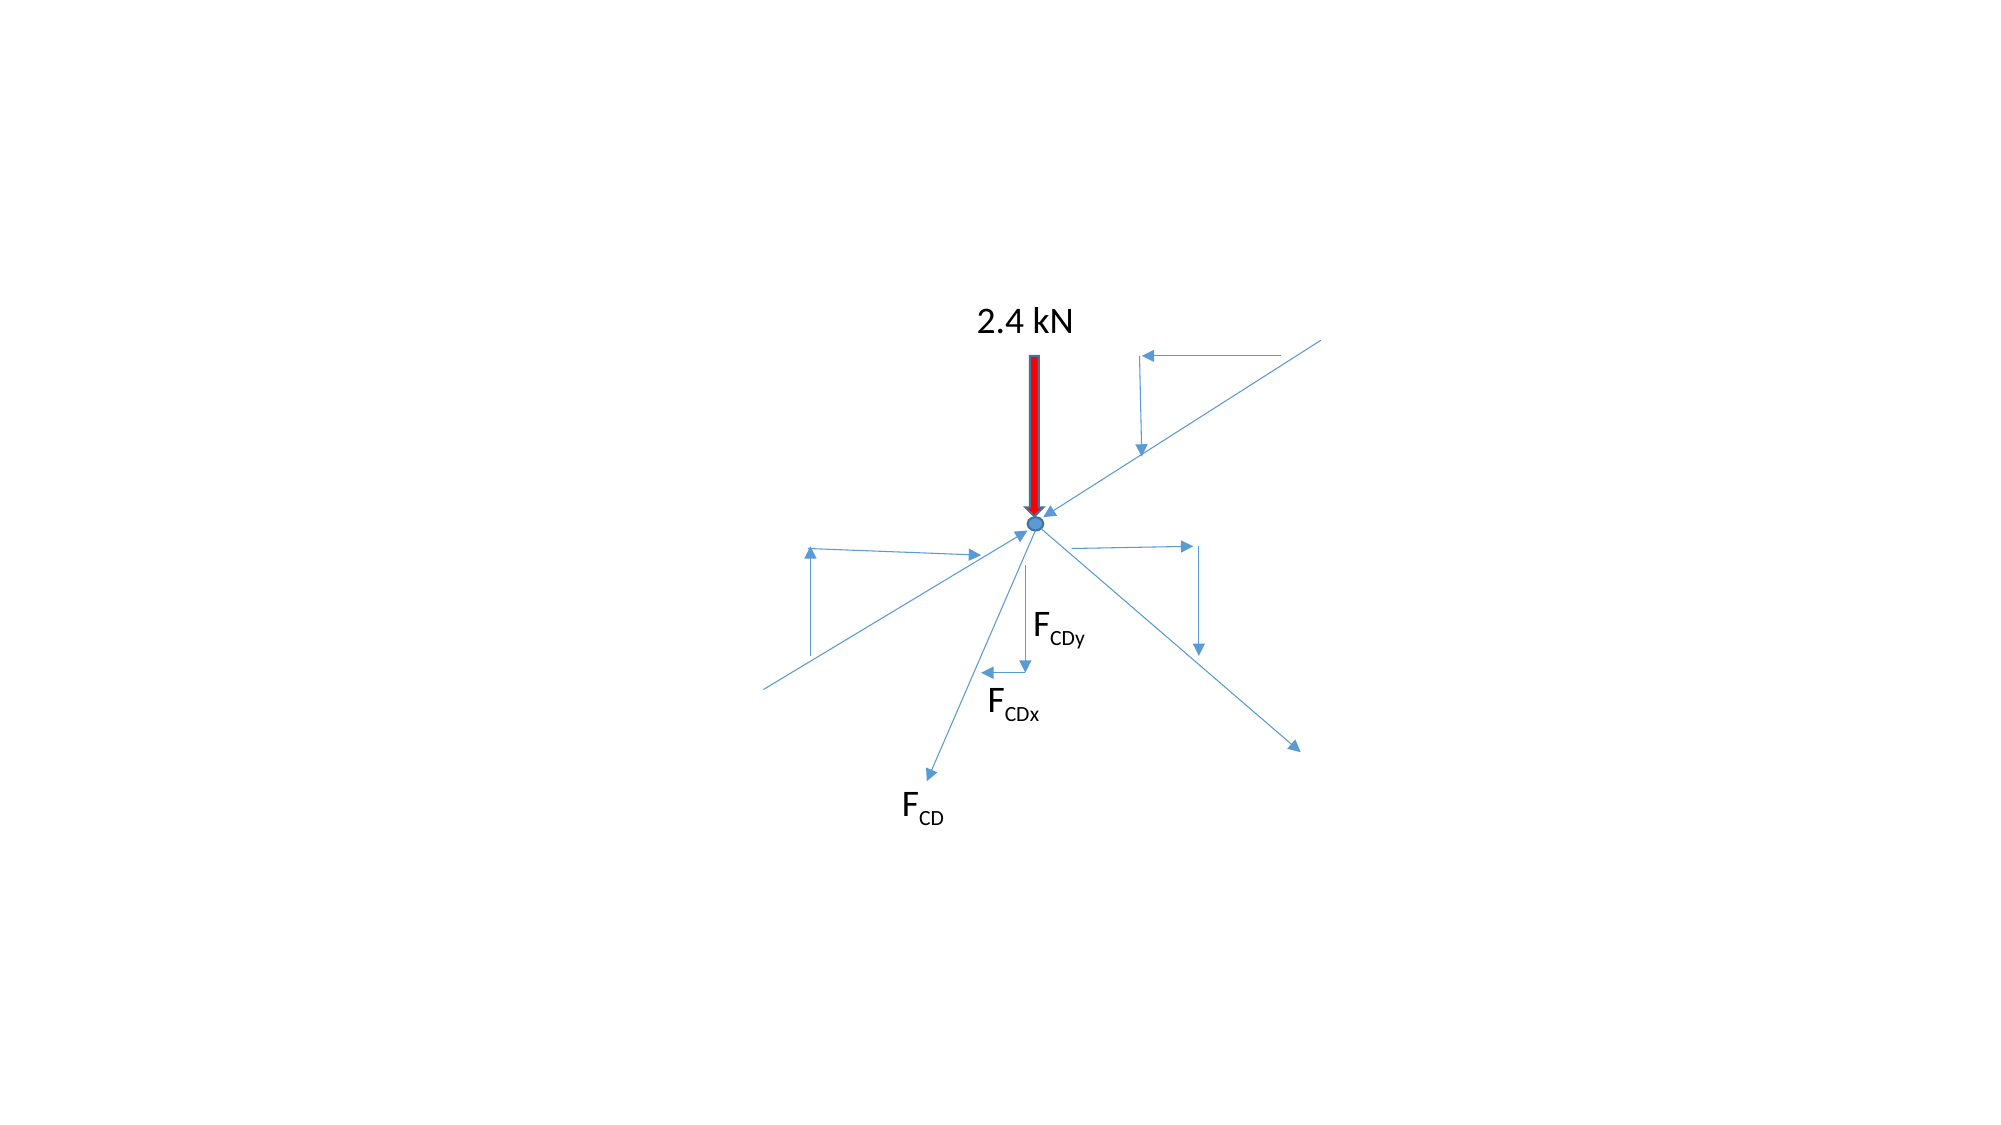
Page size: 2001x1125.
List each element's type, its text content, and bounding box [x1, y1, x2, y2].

text_box 2.4 kN [961, 288, 1089, 349]
text_box FCD [887, 771, 959, 837]
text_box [926, 530, 1036, 782]
text_box FCDy [1036, 591, 1040, 657]
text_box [1040, 528, 1301, 753]
text_box FCDx [1036, 667, 1040, 734]
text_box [763, 530, 926, 690]
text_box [1043, 340, 1321, 518]
text_box [1022, 354, 1043, 518]
text_box [1026, 516, 1045, 532]
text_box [808, 548, 982, 556]
